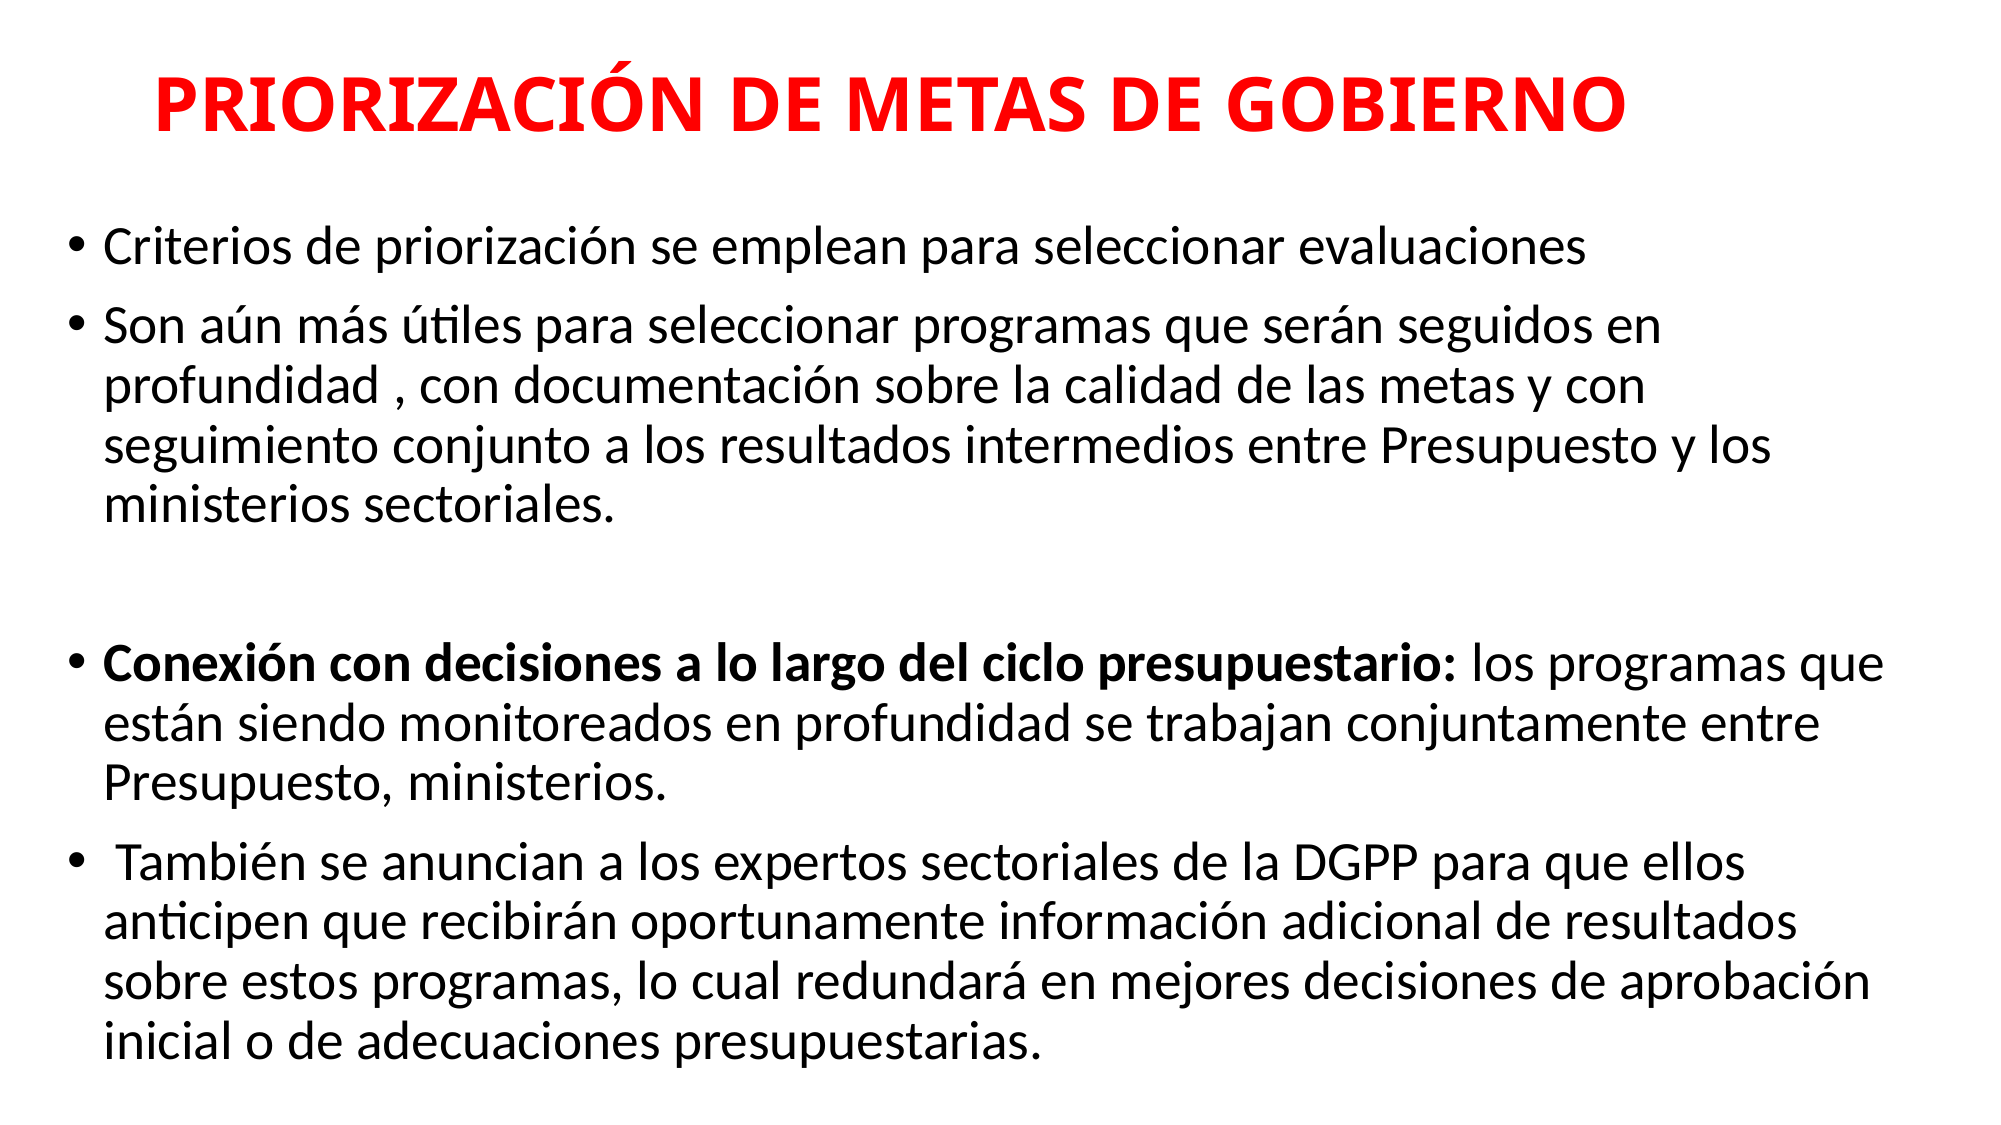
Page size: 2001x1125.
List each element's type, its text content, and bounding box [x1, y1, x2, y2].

list Criterios de priorización se emplean para seleccionar evaluaciones Son aún más útiles para seleccionar programas que serán seguidos en profundidad , con documentación sobre la calidad de las metas y con seguimiento conjunto a los resultados intermedios entre Presupuesto y los ministerios sectoriales. Conexión con decisiones a lo largo del ciclo presupuestario: los programas que están siendo monitoreados en profundidad se trabajan conjuntamente entre Presupuesto, ministerios. También se anuncian a los expertos sectoriales de la DGPP para que ellos anticipen que recibirán oportunamente información adicional de resultados sobre estos programas, lo cual redundará en mejores decisiones de aprobación inicial o de adecuaciones presupuestarias. [52, 209, 1929, 1086]
title PRIORIZACIÓN DE METAS DE GOBIERNO [137, 59, 1863, 155]
